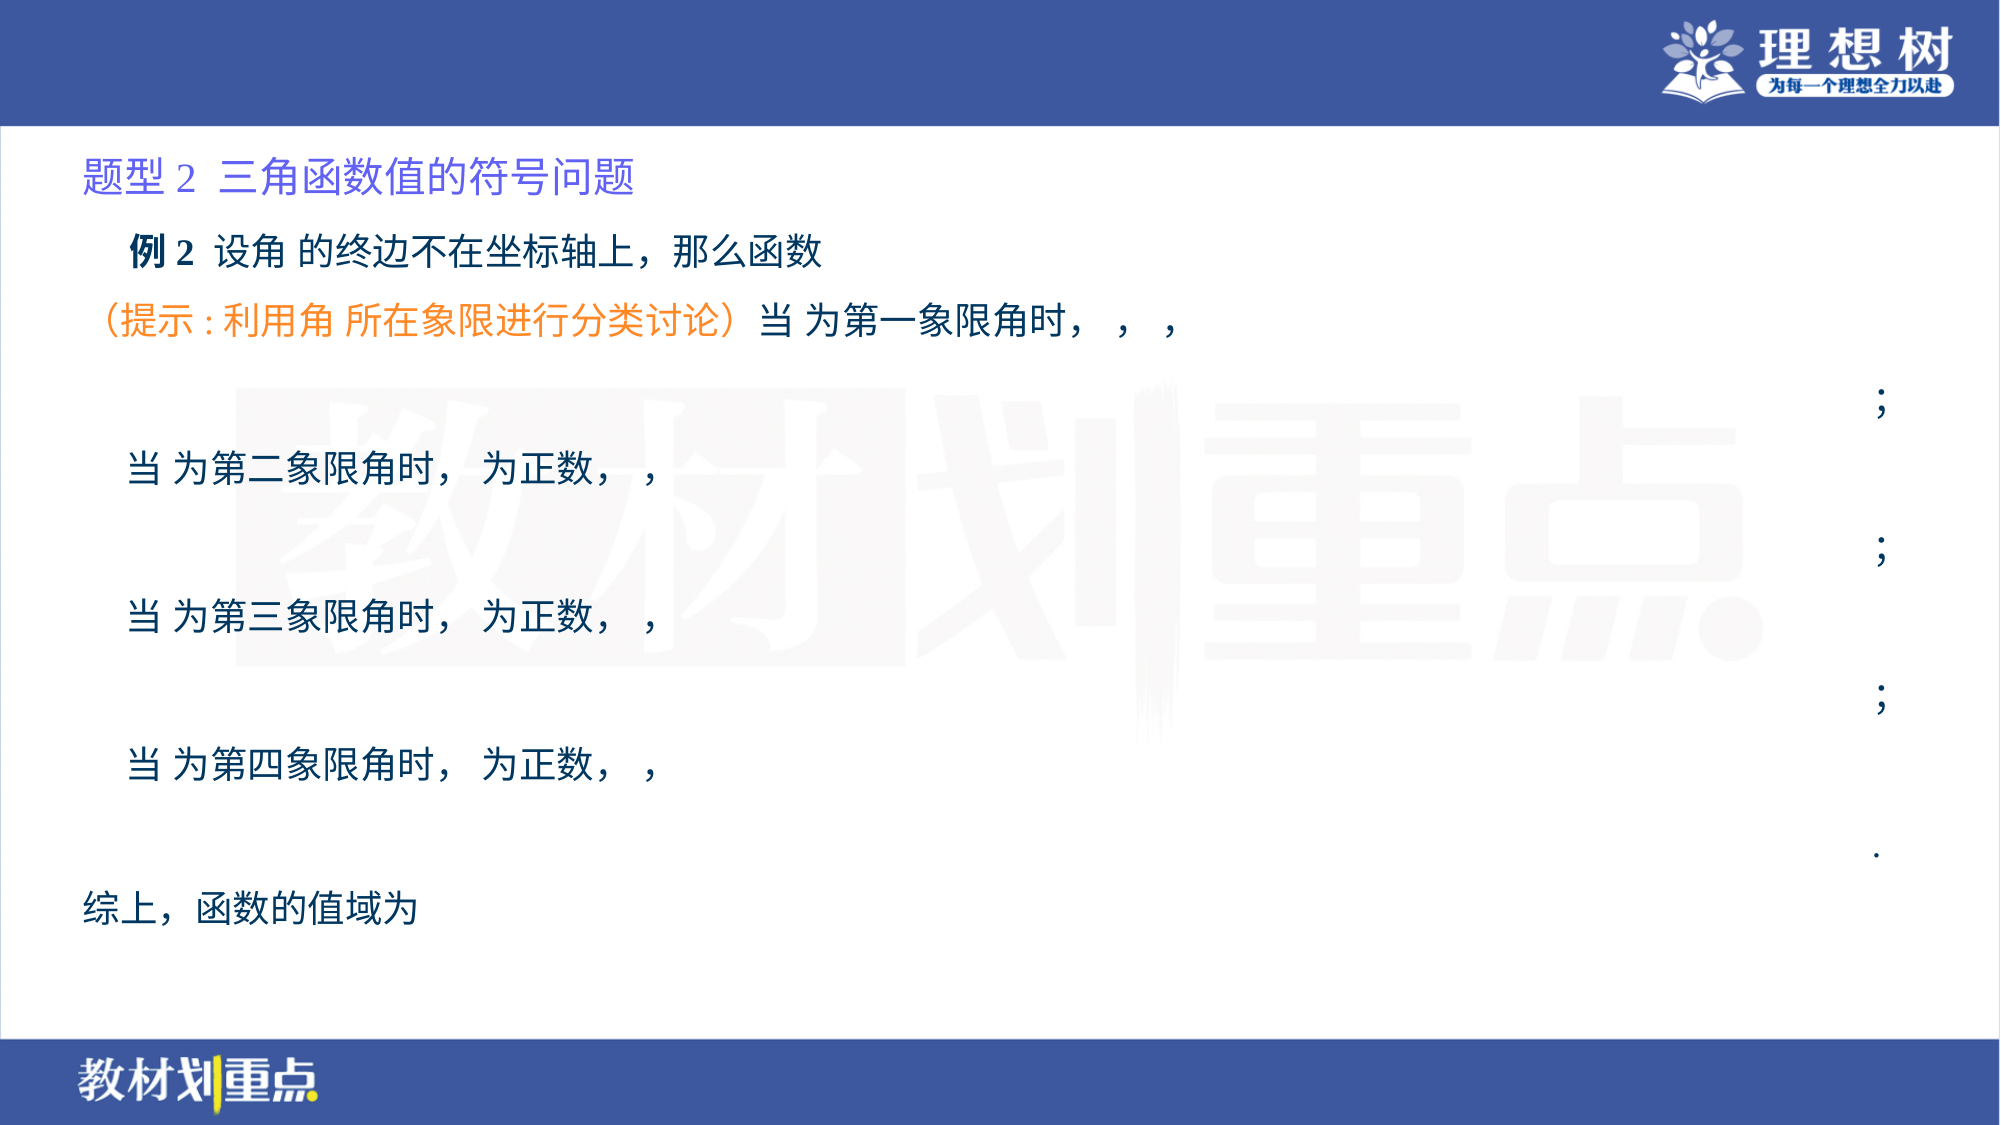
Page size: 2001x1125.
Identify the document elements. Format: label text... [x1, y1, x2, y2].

text_box 题型2 三角函数值的符号问题 [82, 129, 1817, 264]
picture [0, 0, 2000, 1125]
